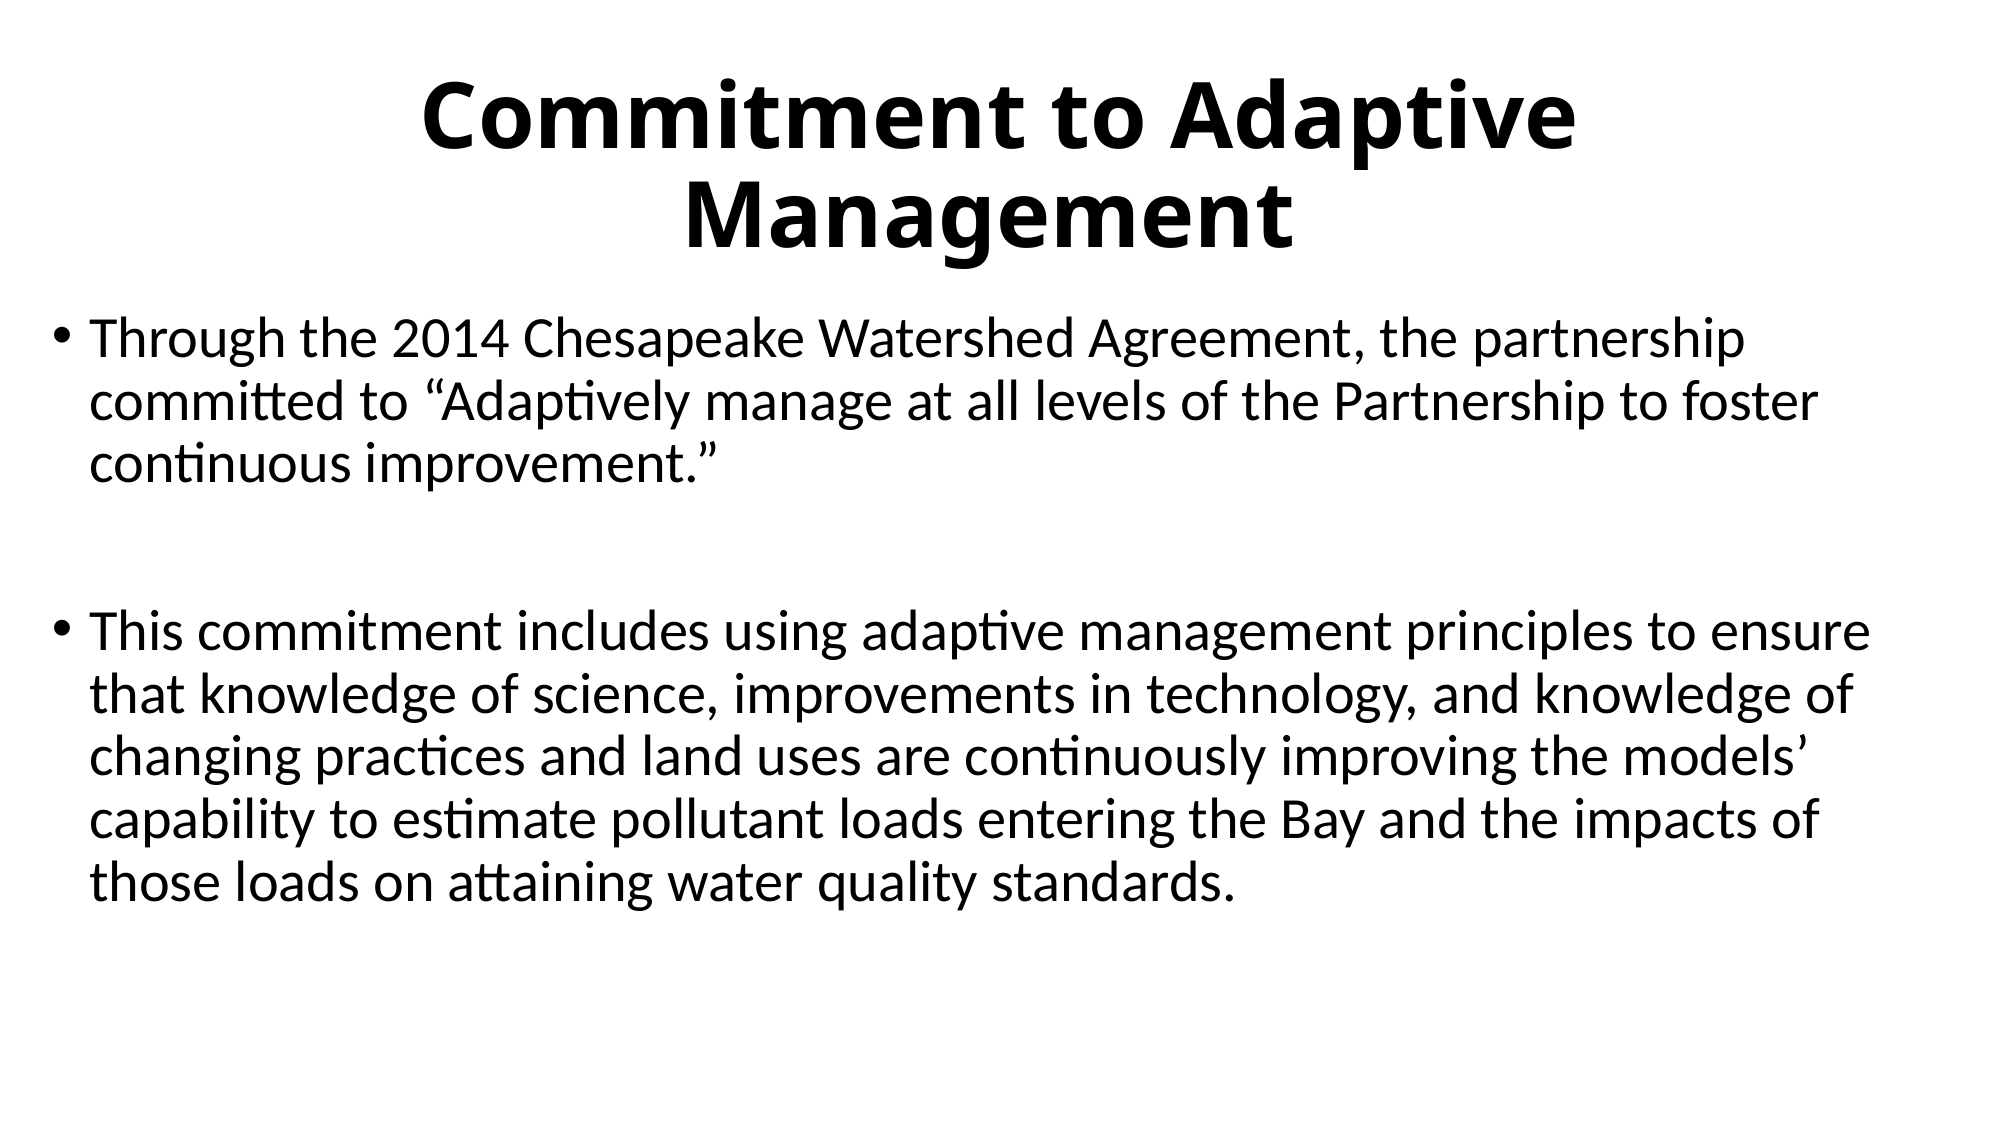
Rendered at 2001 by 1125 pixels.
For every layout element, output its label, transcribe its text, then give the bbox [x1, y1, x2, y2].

list Through the 2014 Chesapeake Watershed Agreement, the partnership committed to “Adaptively manage at all levels of the Partnership to foster continuous improvement.” This commitment includes using adaptive management principles to ensure that knowledge of science, improvements in technology, and knowledge of changing practices and land uses are continuously improving the models’ capability to estimate pollutant loads entering the Bay and the impacts of those loads on attaining water quality standards. [36, 299, 1961, 1094]
title Commitment to Adaptive Management [137, 59, 1863, 278]
